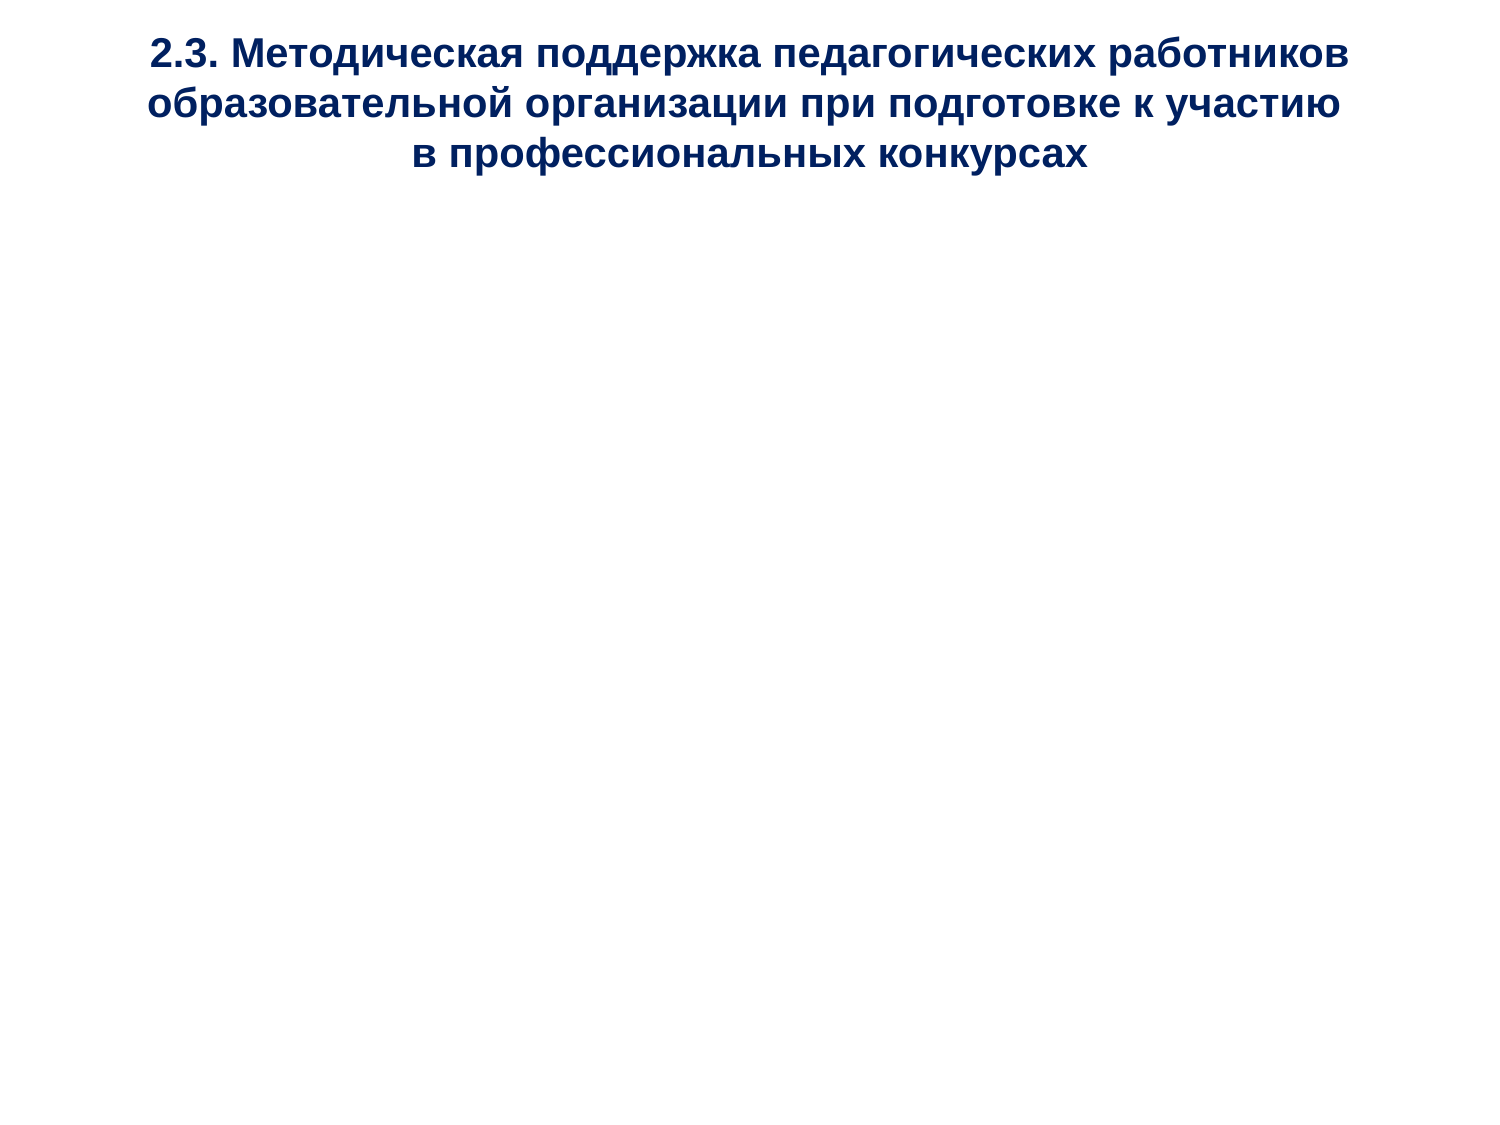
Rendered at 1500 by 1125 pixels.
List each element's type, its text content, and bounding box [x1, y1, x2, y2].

title 2.3. Методическая поддержка педагогических работников образовательной организации при подготовке к участию в профессиональных конкурсах [0, 0, 1500, 201]
